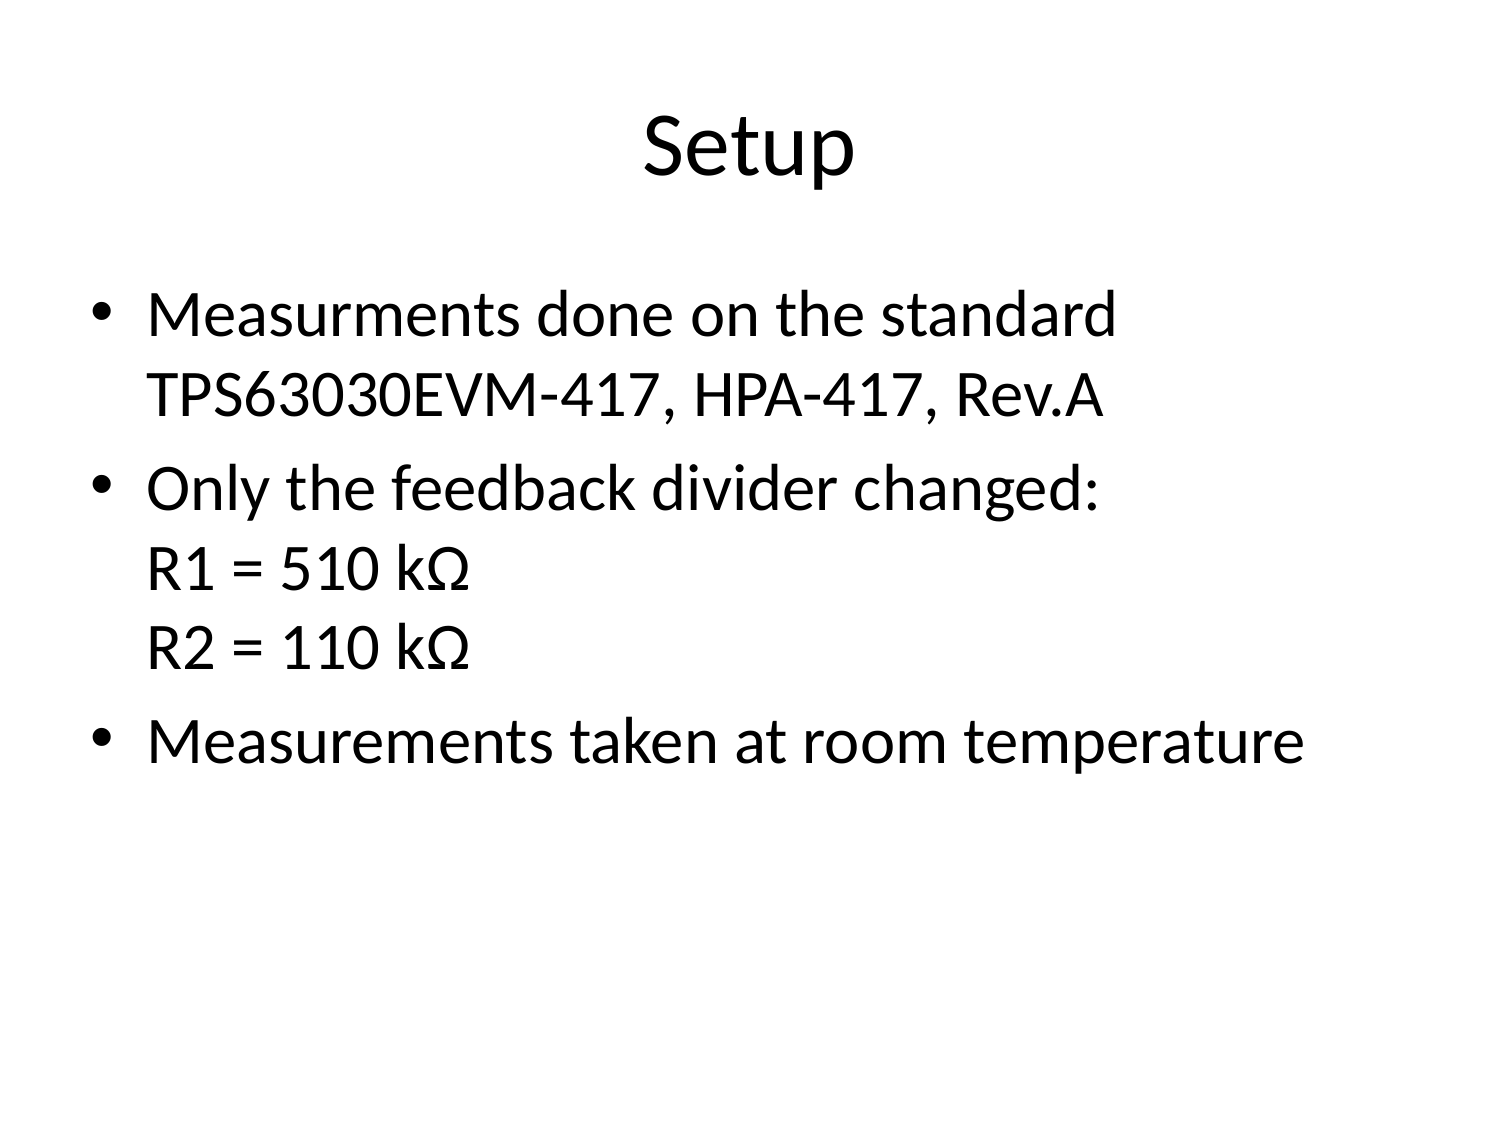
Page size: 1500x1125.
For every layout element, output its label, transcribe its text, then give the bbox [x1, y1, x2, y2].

list Measurments done on the standard TPS63030EVM-417, HPA-417, Rev.A Only the feedback divider changed: R1 = 510 kΩ R2 = 110 kΩ Measurements taken at room temperature [75, 262, 1425, 1005]
title Setup [75, 45, 1425, 233]
